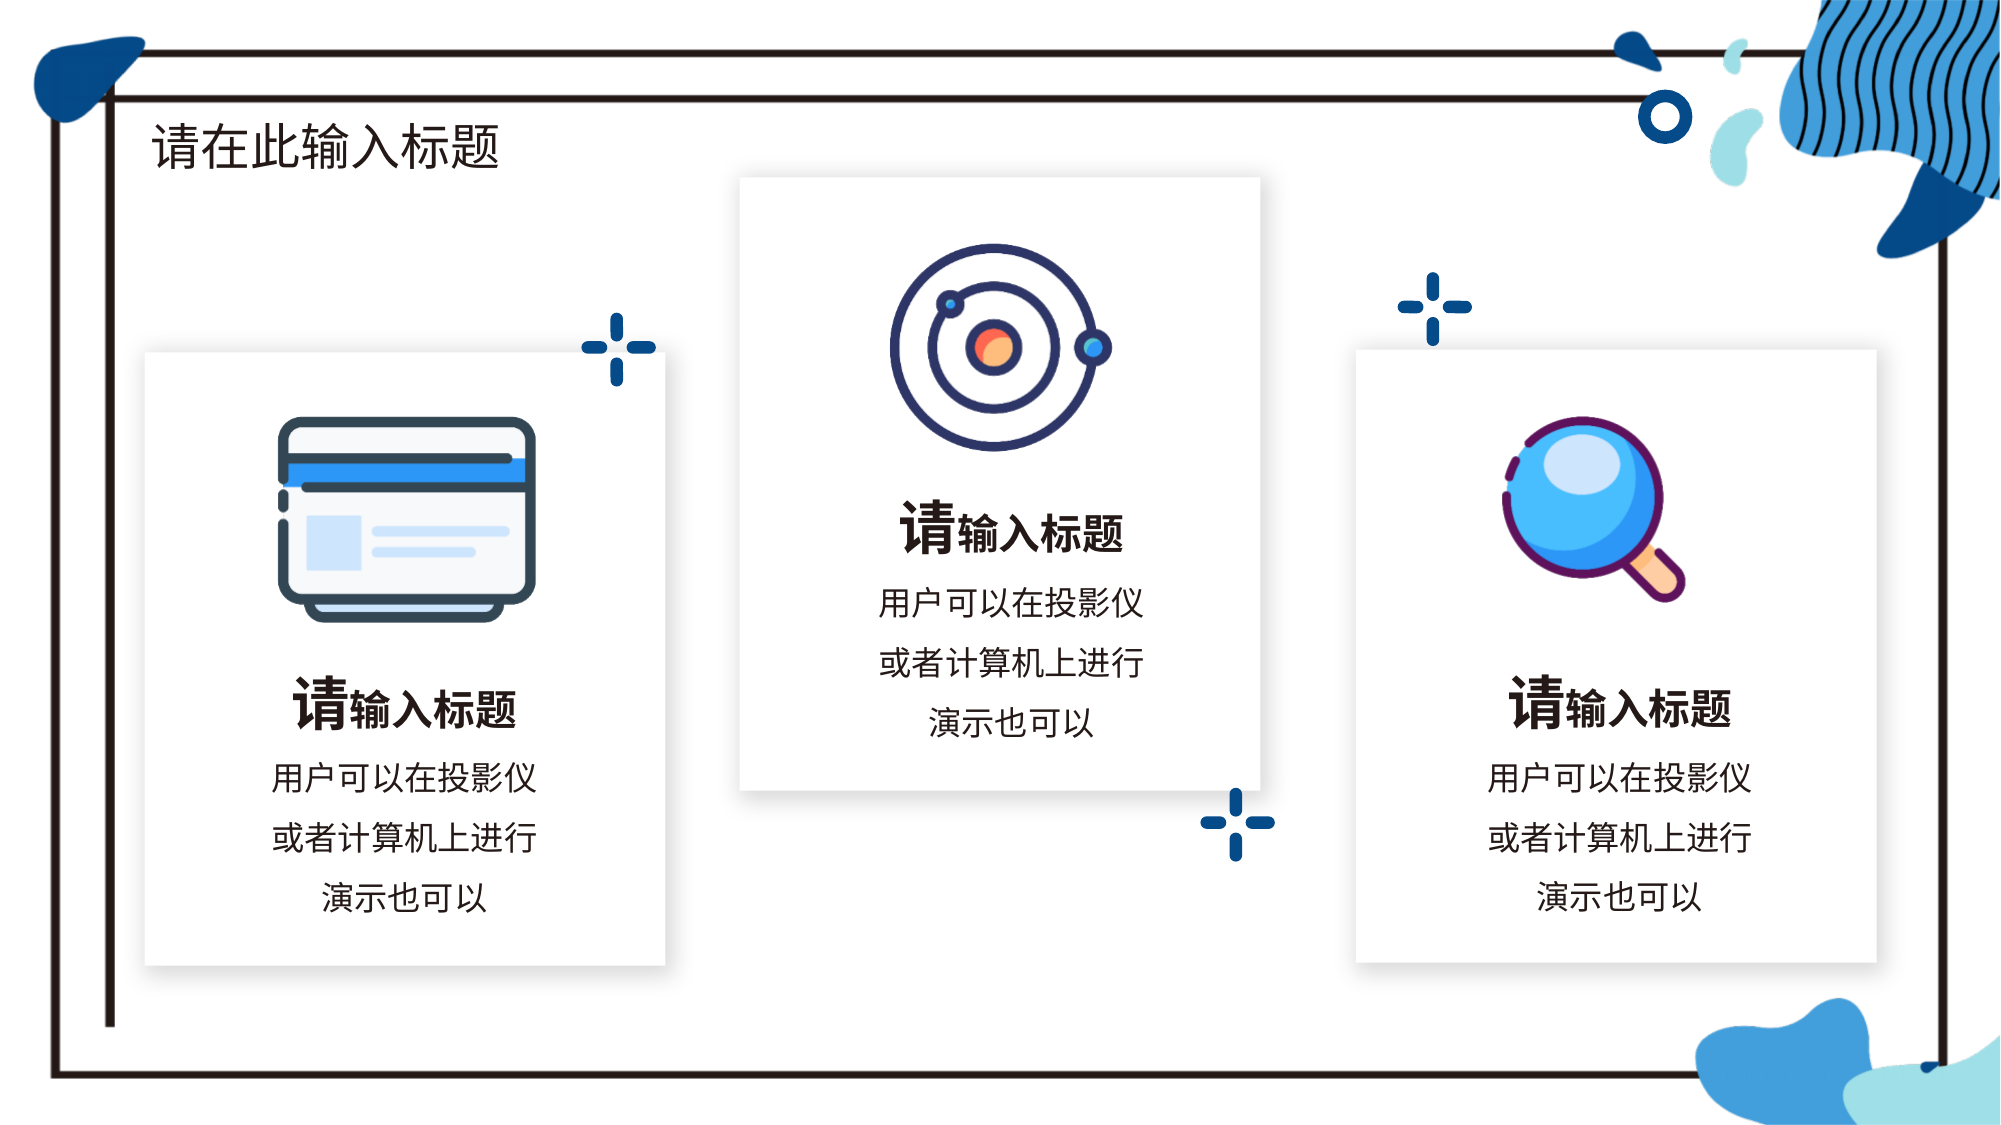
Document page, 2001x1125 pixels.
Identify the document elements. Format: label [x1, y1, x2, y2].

picture [0, 0, 2000, 1113]
text_box [807, 484, 1216, 752]
text_box [739, 176, 1261, 792]
text_box [1415, 658, 1825, 927]
text_box [1403, 278, 1466, 340]
text_box [1355, 349, 1878, 964]
text_box [587, 318, 650, 381]
picture [1689, 931, 2000, 1124]
picture [1438, 396, 1759, 623]
text_box [1206, 794, 1269, 856]
text_box [144, 351, 666, 967]
text_box [199, 659, 609, 927]
